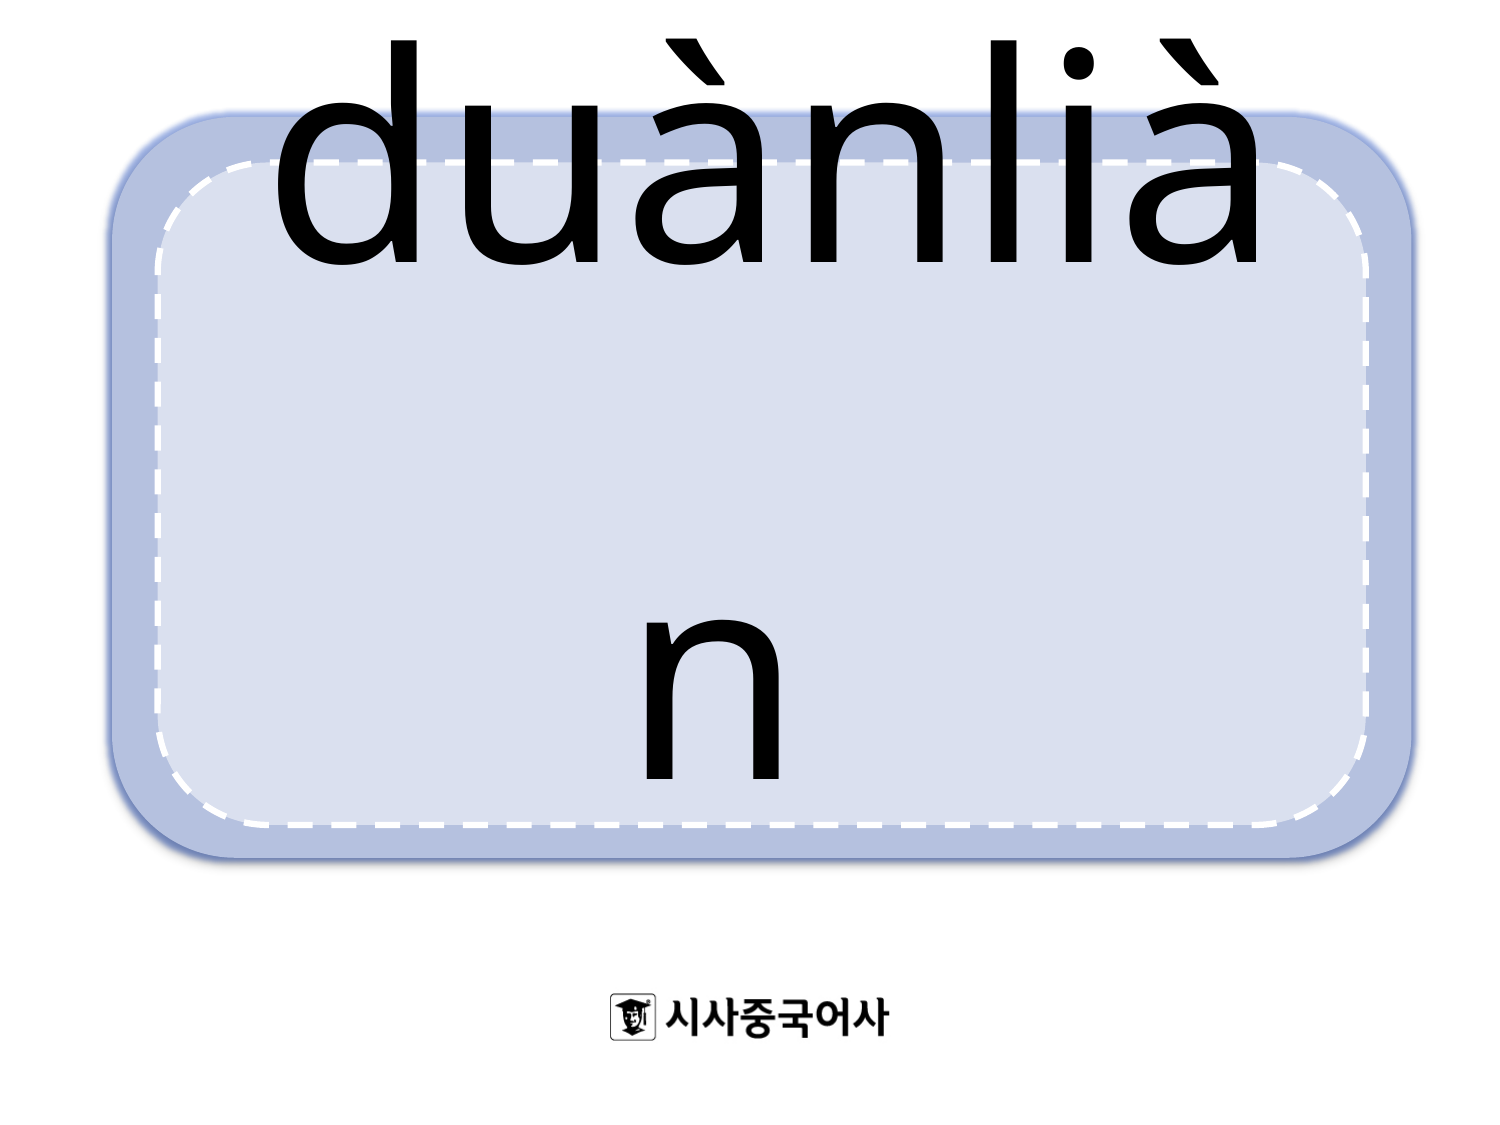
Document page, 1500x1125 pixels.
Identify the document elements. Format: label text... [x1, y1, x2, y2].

text_box duànliàn [167, 90, 1376, 753]
picture [602, 987, 898, 1047]
text_box [162, 160, 1371, 824]
